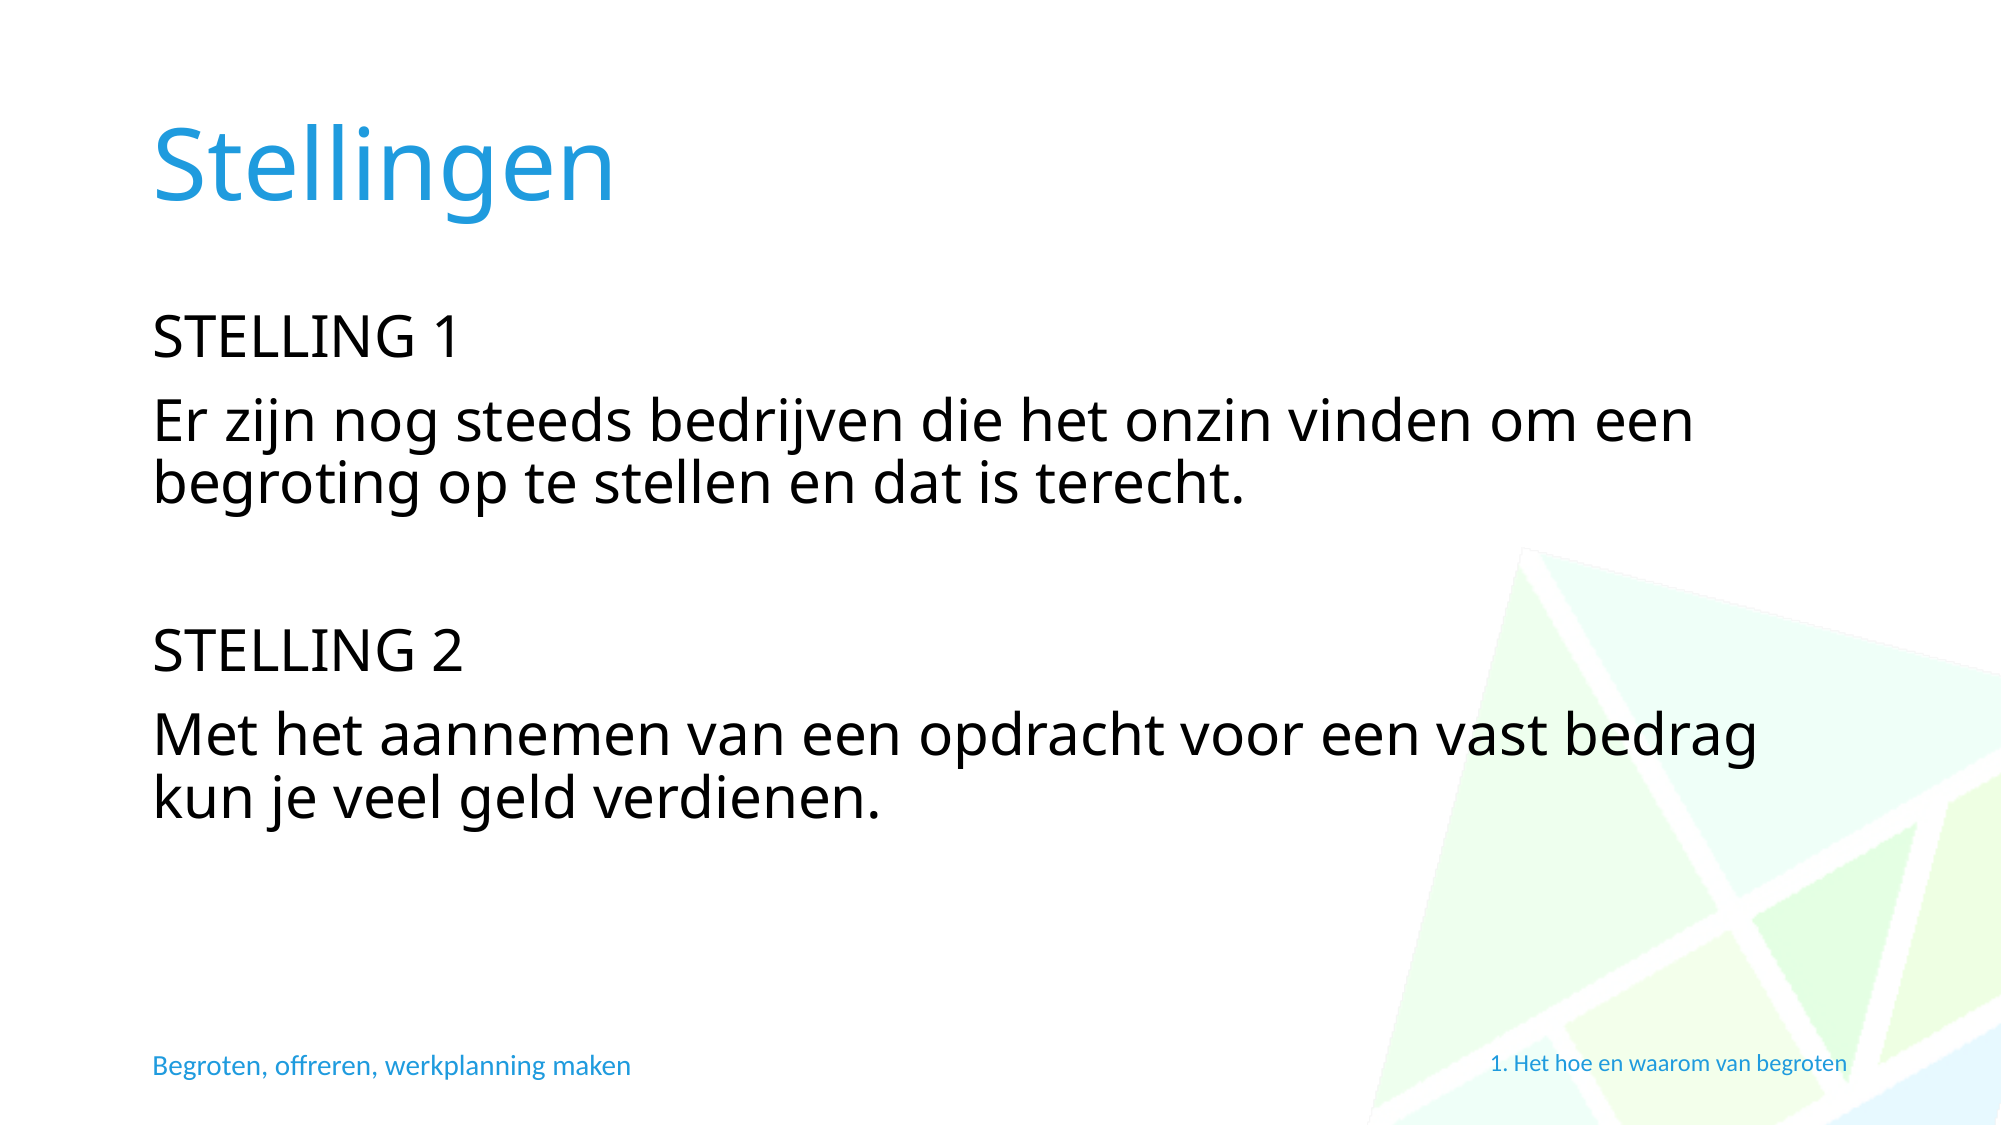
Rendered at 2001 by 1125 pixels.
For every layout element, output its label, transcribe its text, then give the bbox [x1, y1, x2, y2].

list 1. Het hoe en waarom van begroten [1412, 1042, 1863, 1103]
title Stellingen [137, 59, 1863, 278]
list Begroten, offreren, werkplanning maken [137, 1042, 695, 1103]
list STELLING 1 Er zijn nog steeds bedrijven die het onzin vinden om een begroting op te stellen en dat is terecht. STELLING 2 Met het aannemen van een opdracht voor een vast bedrag kun je veel geld verdienen. [137, 299, 1863, 1014]
